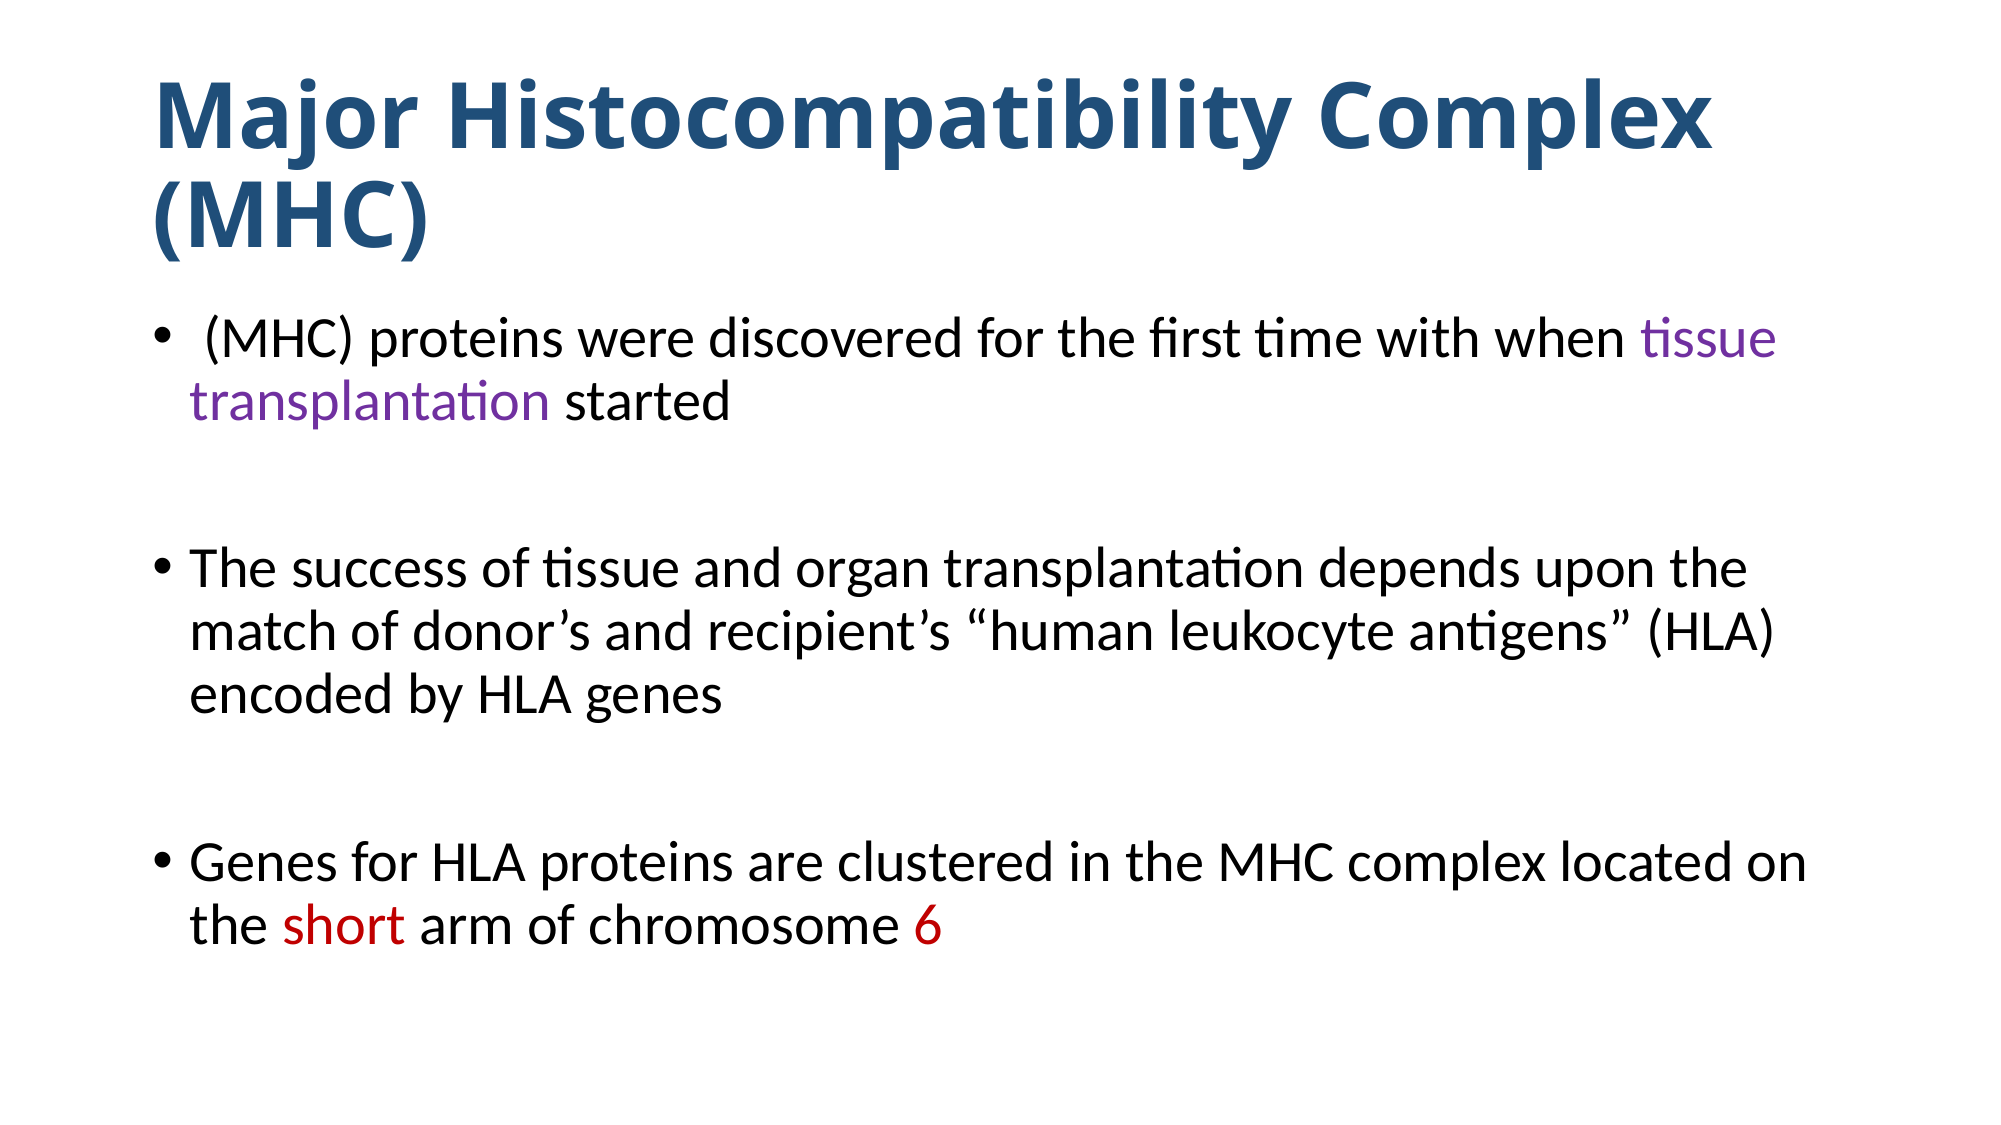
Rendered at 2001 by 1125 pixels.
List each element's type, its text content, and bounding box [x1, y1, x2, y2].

list (MHC) proteins were discovered for the first time with when tissue transplantation started The success of tissue and organ transplantation depends upon the match of donor’s and recipient’s “human leukocyte antigens” (HLA) encoded by HLA genes Genes for HLA proteins are clustered in the MHC complex located on the short arm of chromosome 6 [137, 299, 1863, 1014]
title Major Histocompatibility Complex (MHC) [137, 59, 1863, 278]
